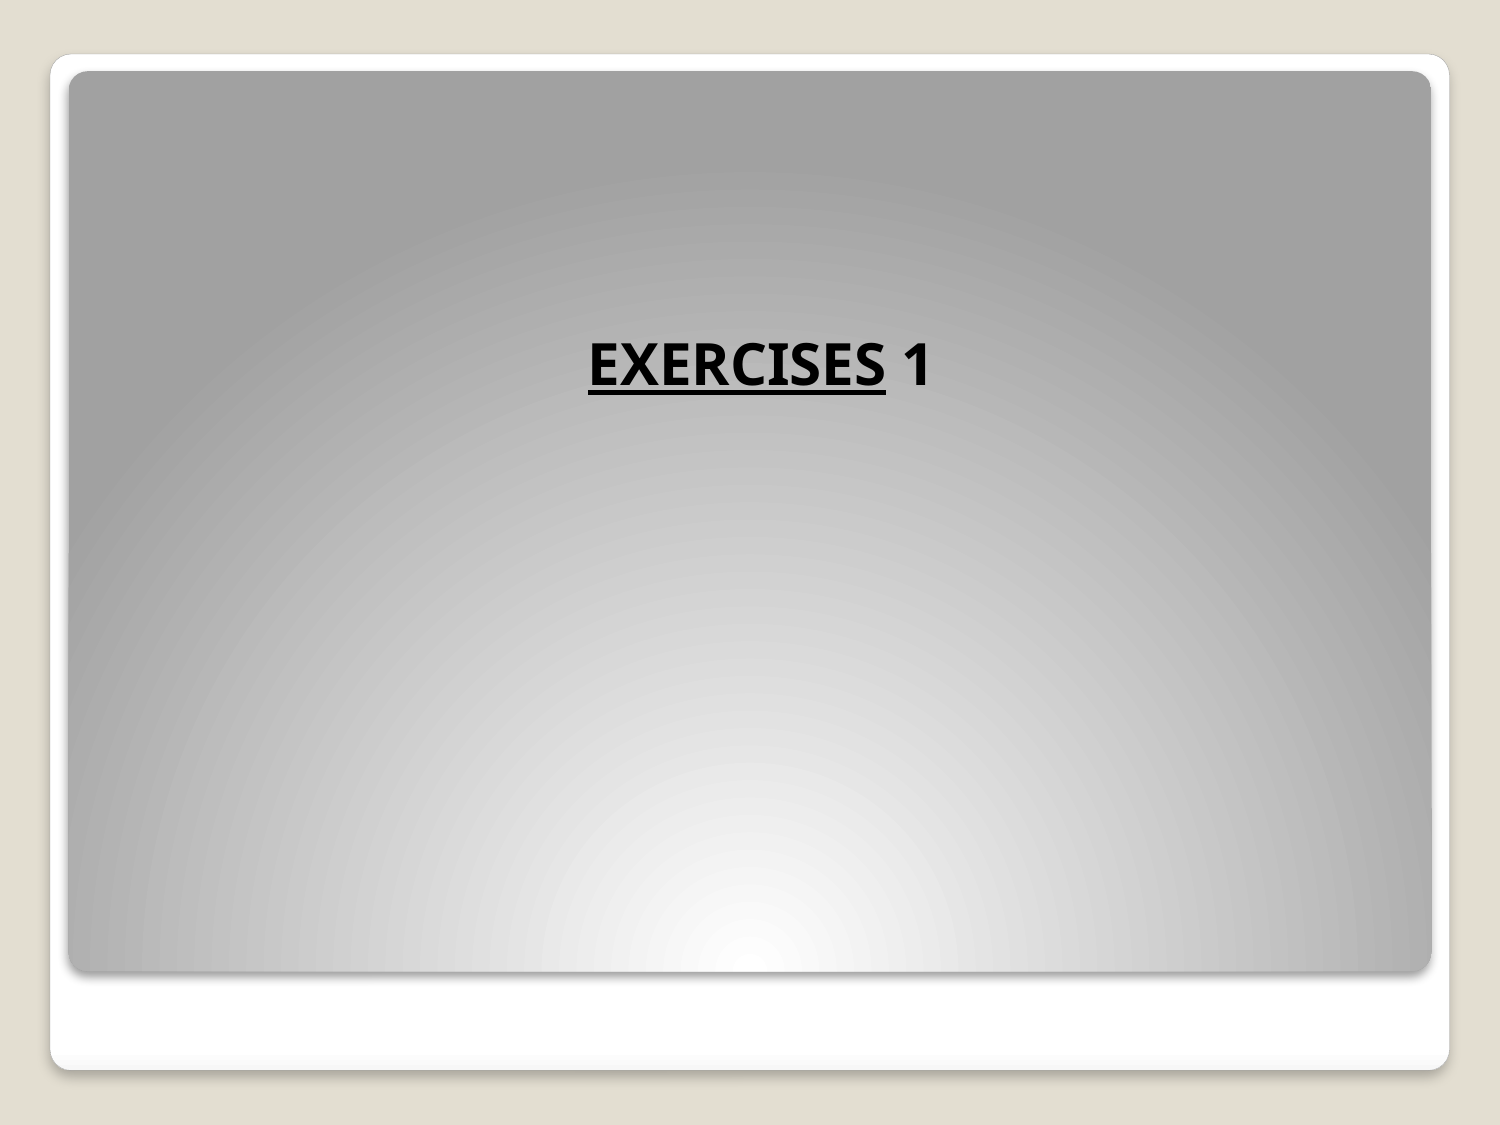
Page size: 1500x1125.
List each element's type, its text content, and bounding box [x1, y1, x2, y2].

list EXERCISES 1 [82, 86, 1425, 774]
